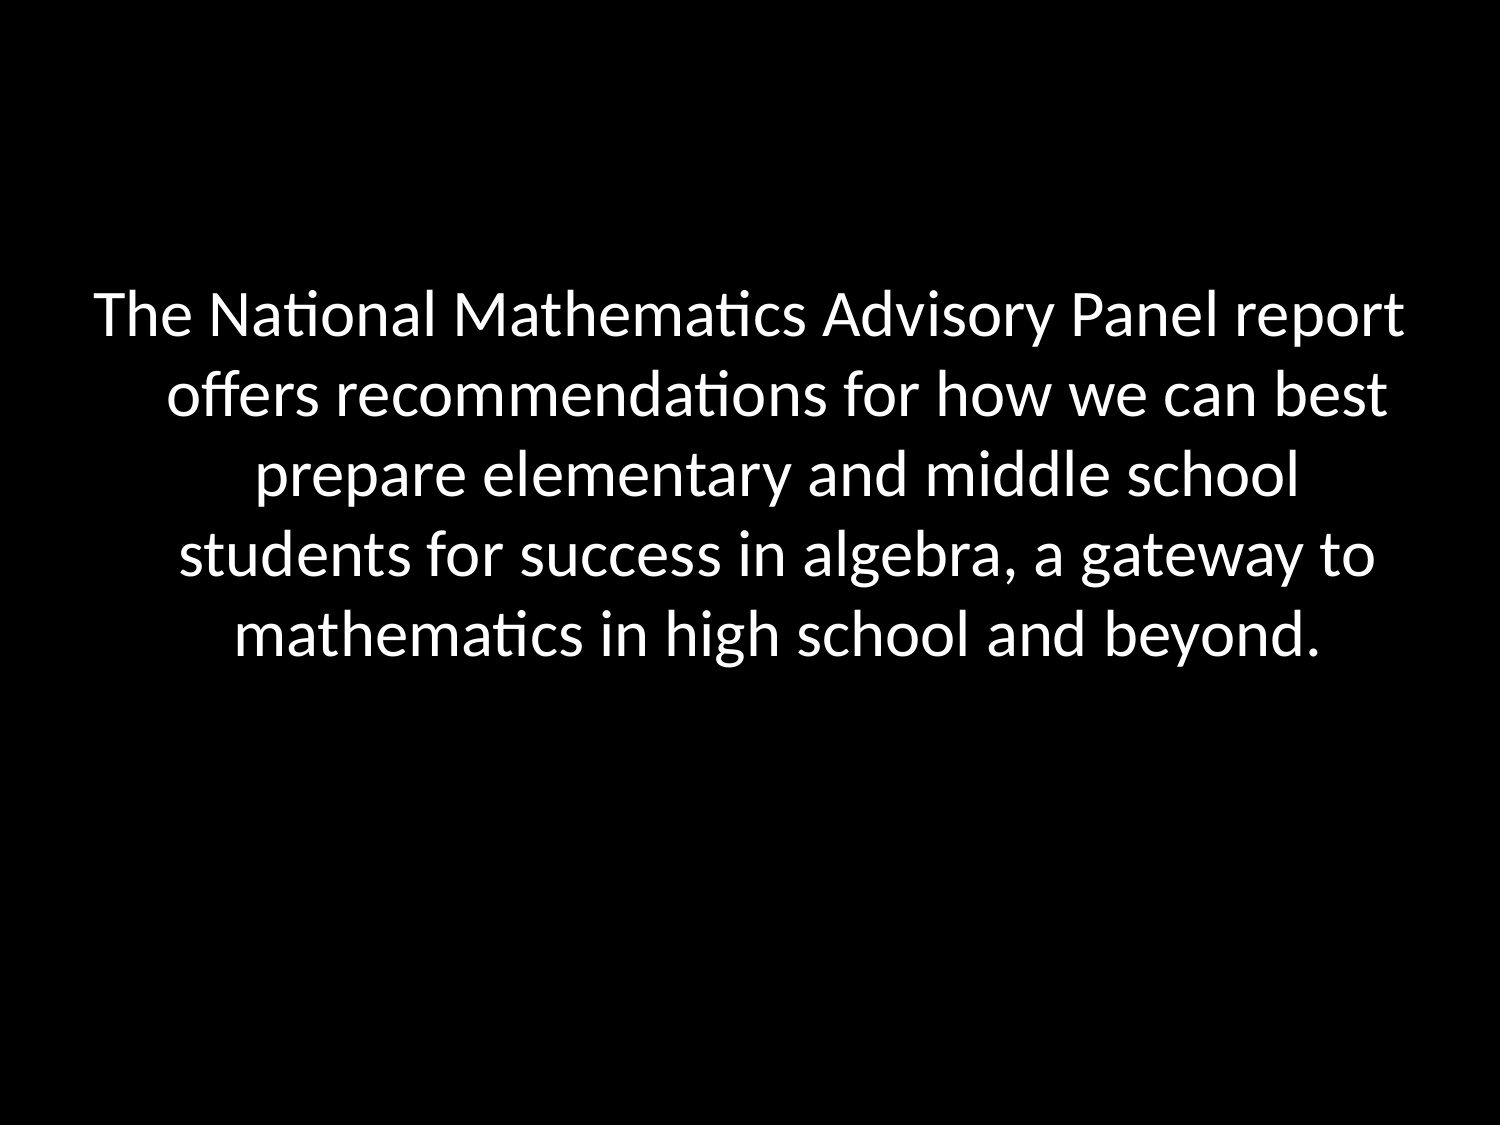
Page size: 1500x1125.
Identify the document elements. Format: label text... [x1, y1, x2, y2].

list The National Mathematics Advisory Panel report offers recommendations for how we can best prepare elementary and middle school students for success in algebra, a gateway to mathematics in high school and beyond. [75, 262, 1425, 1005]
